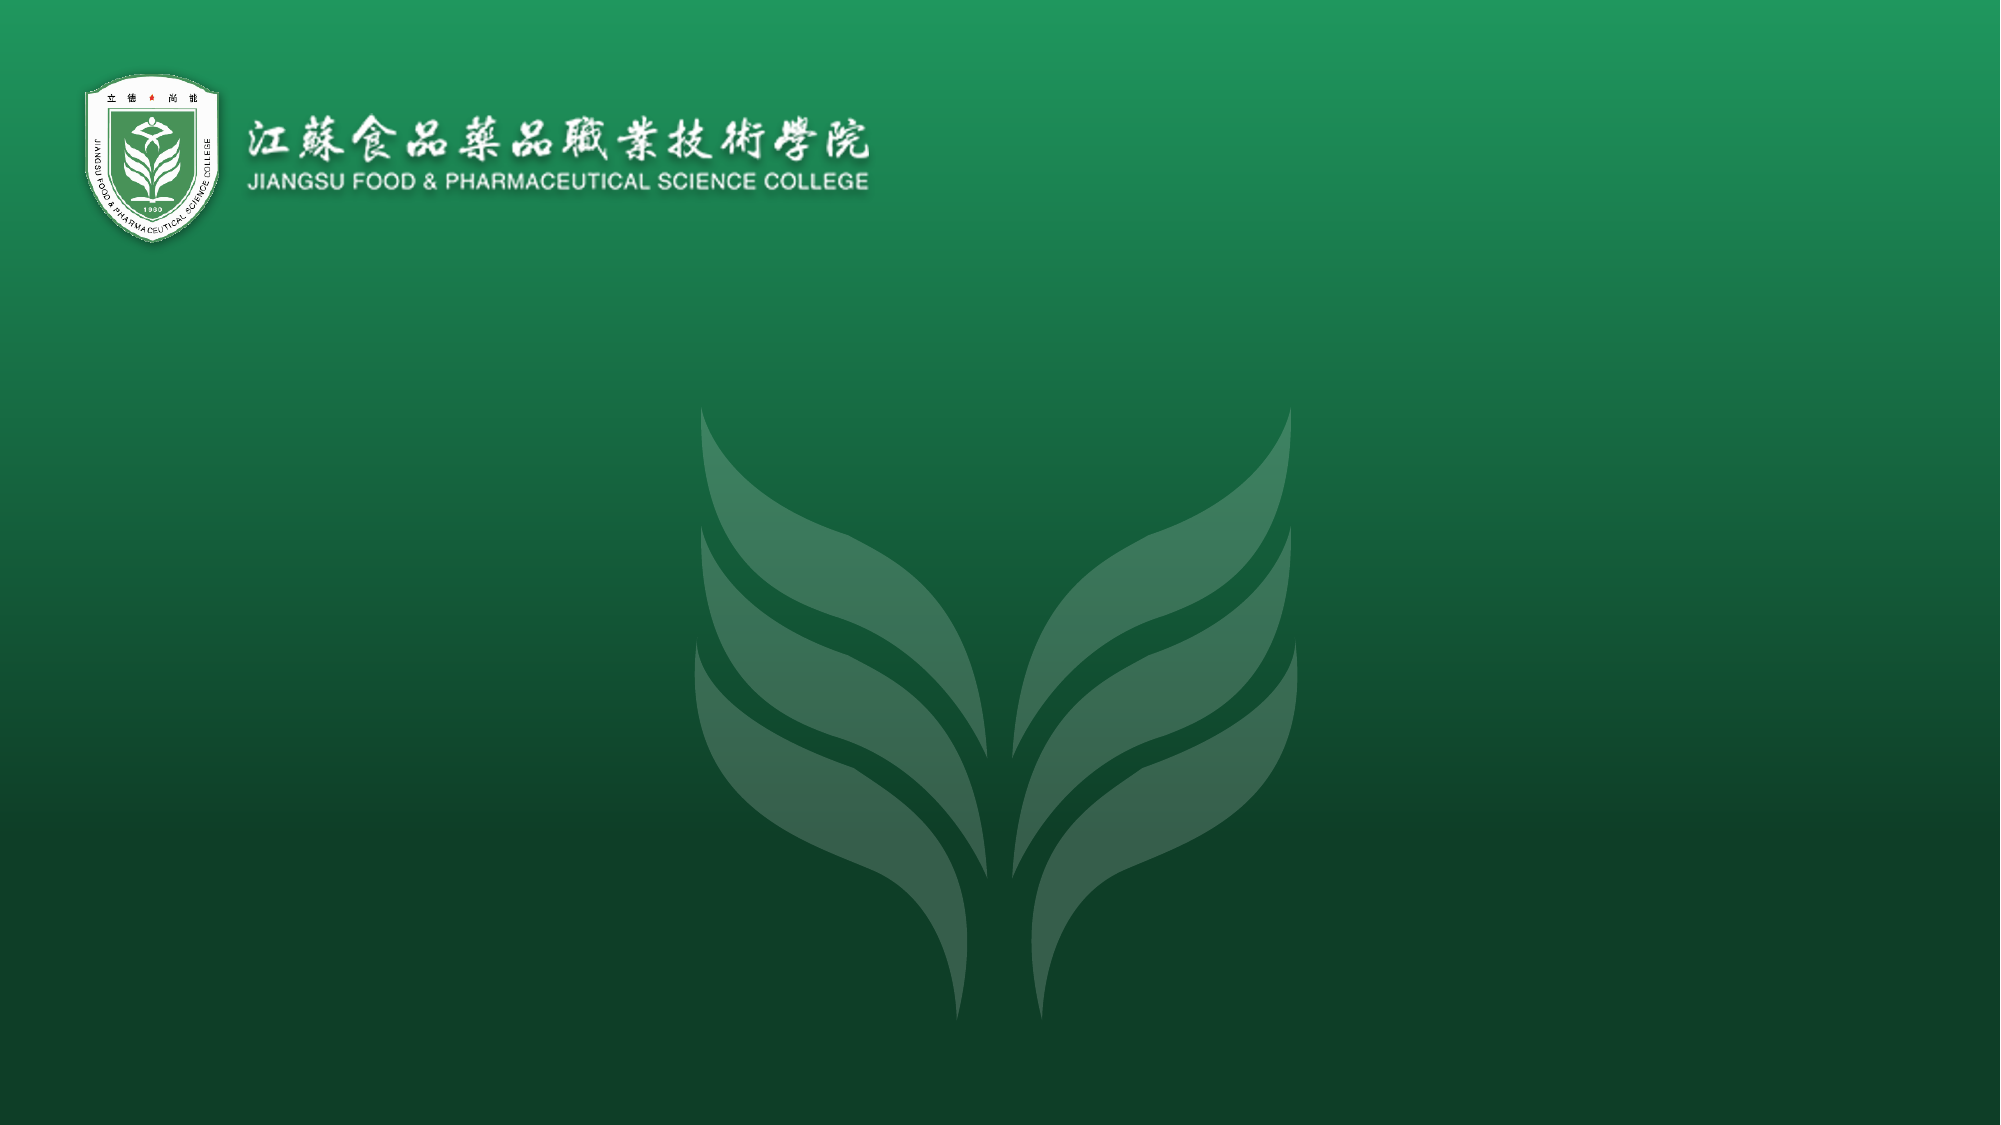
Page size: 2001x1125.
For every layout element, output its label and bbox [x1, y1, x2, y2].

text_box [675, 406, 1317, 1021]
picture [74, 65, 883, 252]
